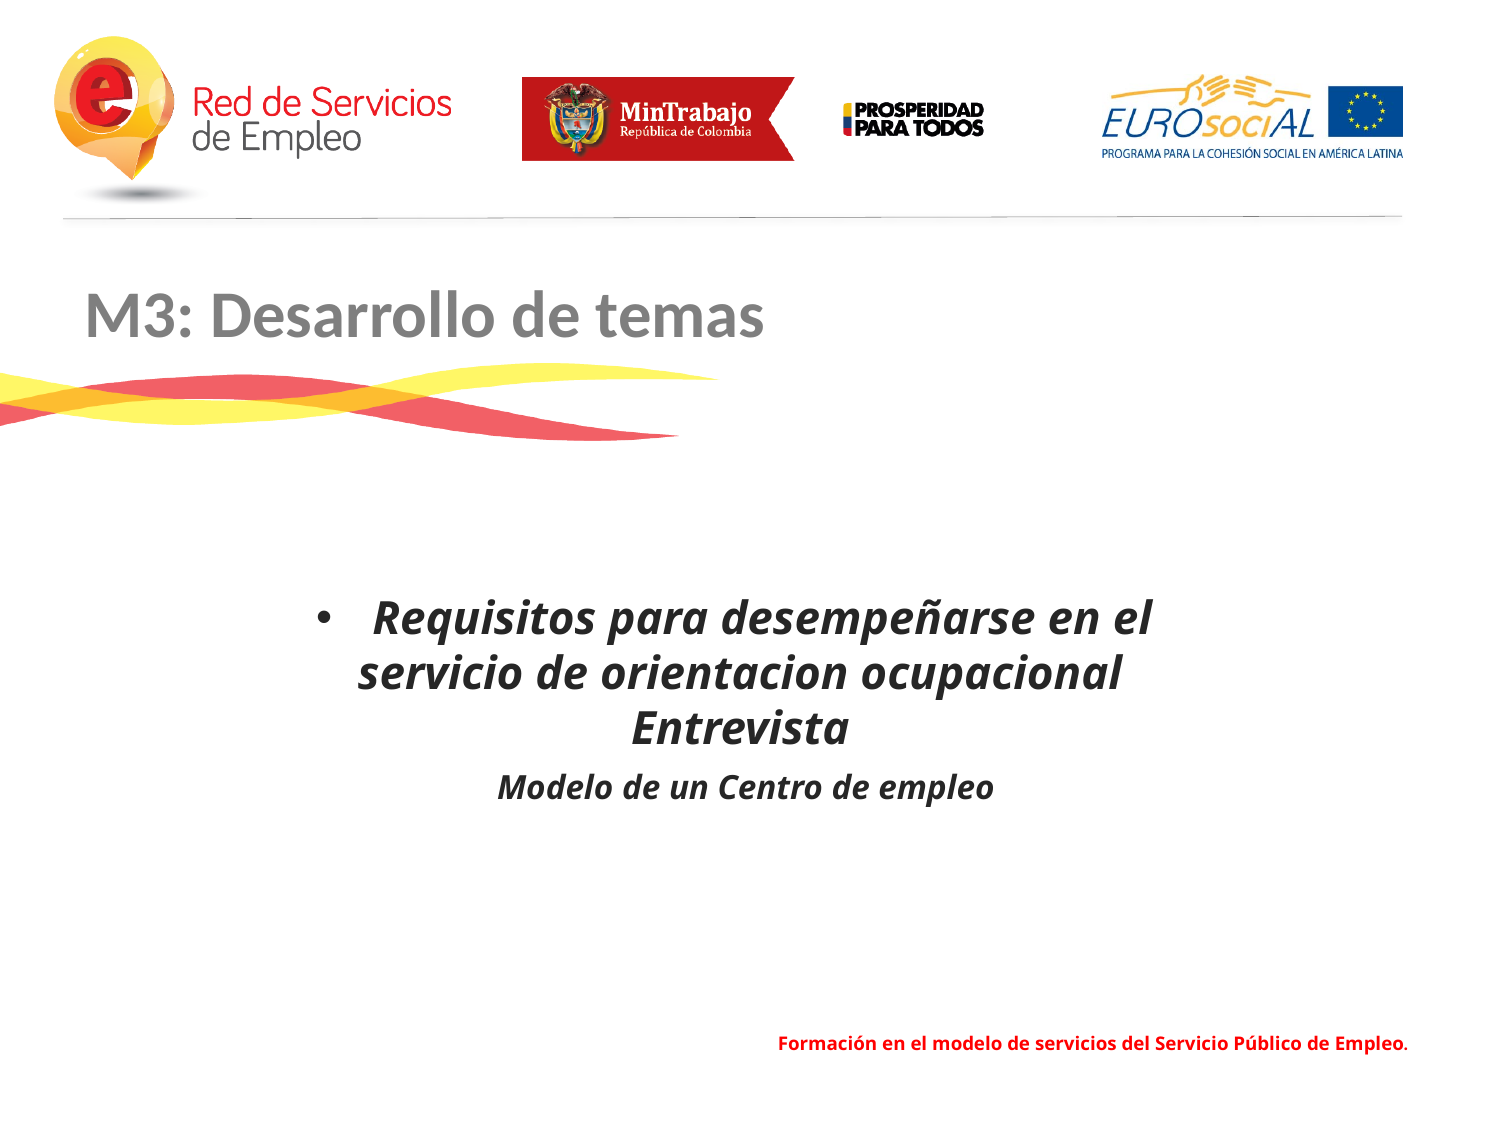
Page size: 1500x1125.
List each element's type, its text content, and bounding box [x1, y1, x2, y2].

picture [521, 77, 987, 162]
text_box M3: Desarrollo de temas [70, 262, 1202, 358]
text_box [62, 215, 1403, 220]
picture [54, 35, 452, 205]
title Formación en el modelo de servicios del Servicio Público de Empleo. [720, 999, 1471, 1088]
picture [0, 358, 721, 441]
picture [1102, 74, 1403, 158]
text_box Requisitos para desempeñarse en el servicio de orientacion ocupacional Entrevista Modelo de un Centro de empleo [23, 581, 1458, 921]
